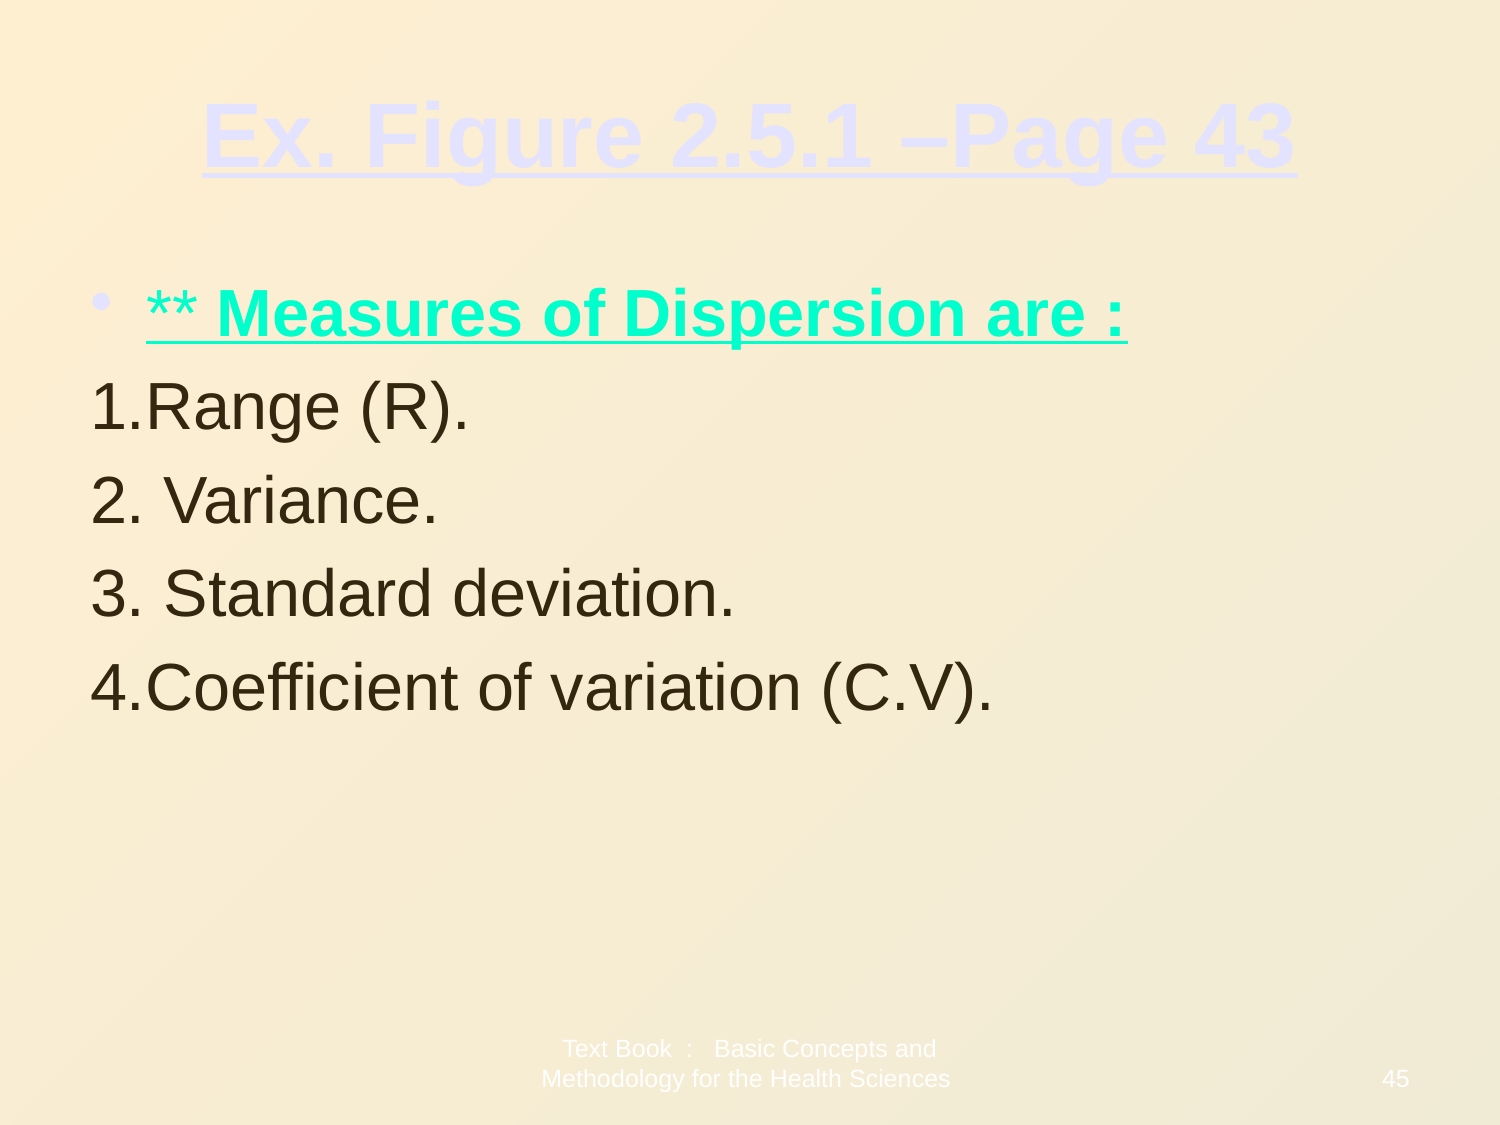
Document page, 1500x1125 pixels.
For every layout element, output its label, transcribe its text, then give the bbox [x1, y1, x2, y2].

slide_number 45 [1074, 1024, 1426, 1101]
footer Text Book : Basic Concepts and Methodology for the Health Sciences [512, 1024, 988, 1101]
list ** Measures of Dispersion are : 1.Range (R). 2. Variance. 3. Standard deviation. 4.Coefficient of variation (C.V). [74, 262, 1426, 1001]
title Ex. Figure 2.5.1 –Page 43 [74, 37, 1426, 226]
